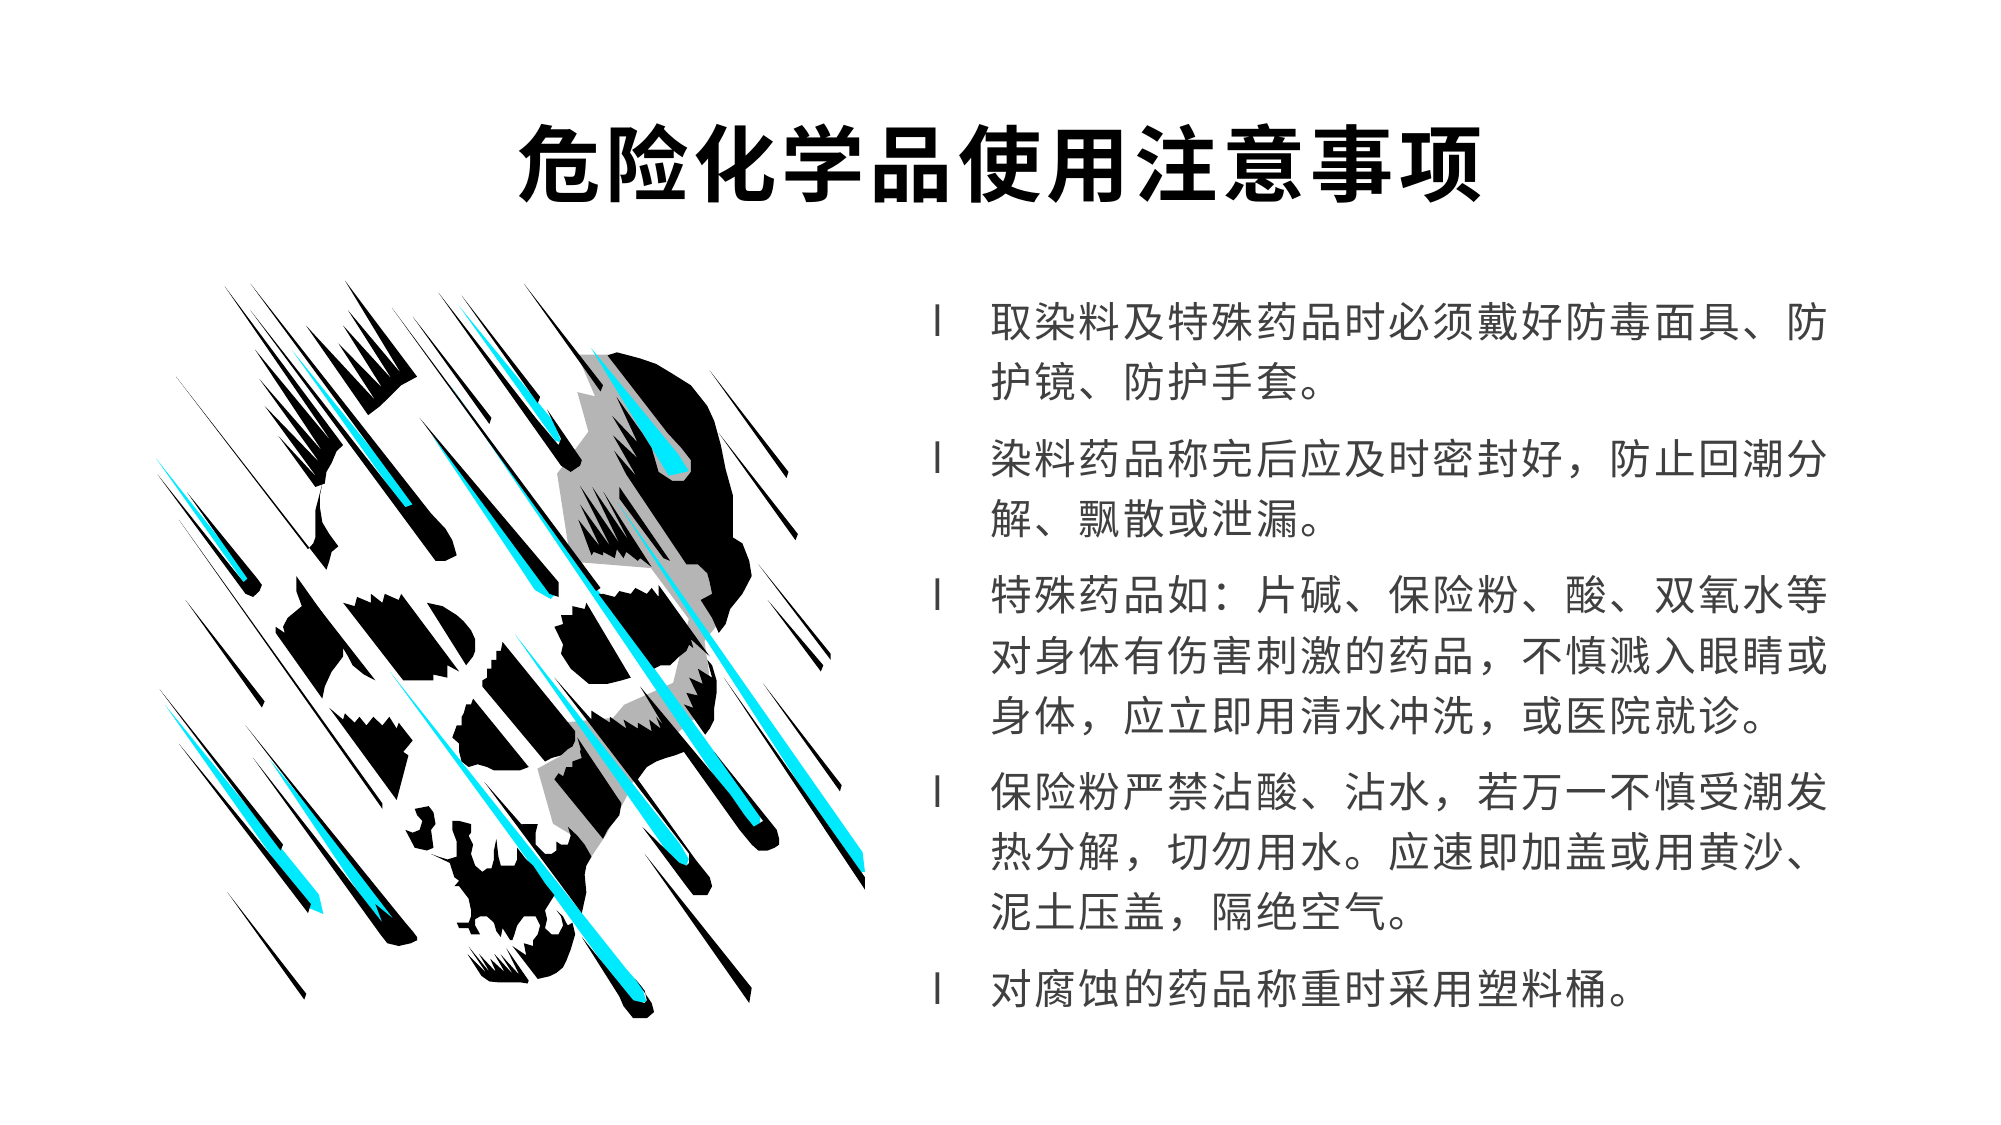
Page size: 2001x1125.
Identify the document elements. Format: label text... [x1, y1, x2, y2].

picture [149, 273, 872, 1025]
text_box 危险化学品使用注意事项 [150, 99, 1850, 225]
text_box 取染料及特殊药品时必须戴好防毒面具、防护镜、防护手套。 染料药品称完后应及时密封好，防止回潮分解、飘散或泄漏。 特殊药品如：片碱、保险粉、酸、双氧水等对身体有伤害刺激的药品，不慎溅入眼睛或身体，应立即用清水冲洗，或医院就诊。 保险粉严禁沾酸、沾水，若万一不慎受潮发热分解，切勿用水。应速即加盖或用黄沙、泥土压盖，隔绝空气。 对腐蚀的药品称重时采用塑料桶。 [921, 273, 1850, 1025]
